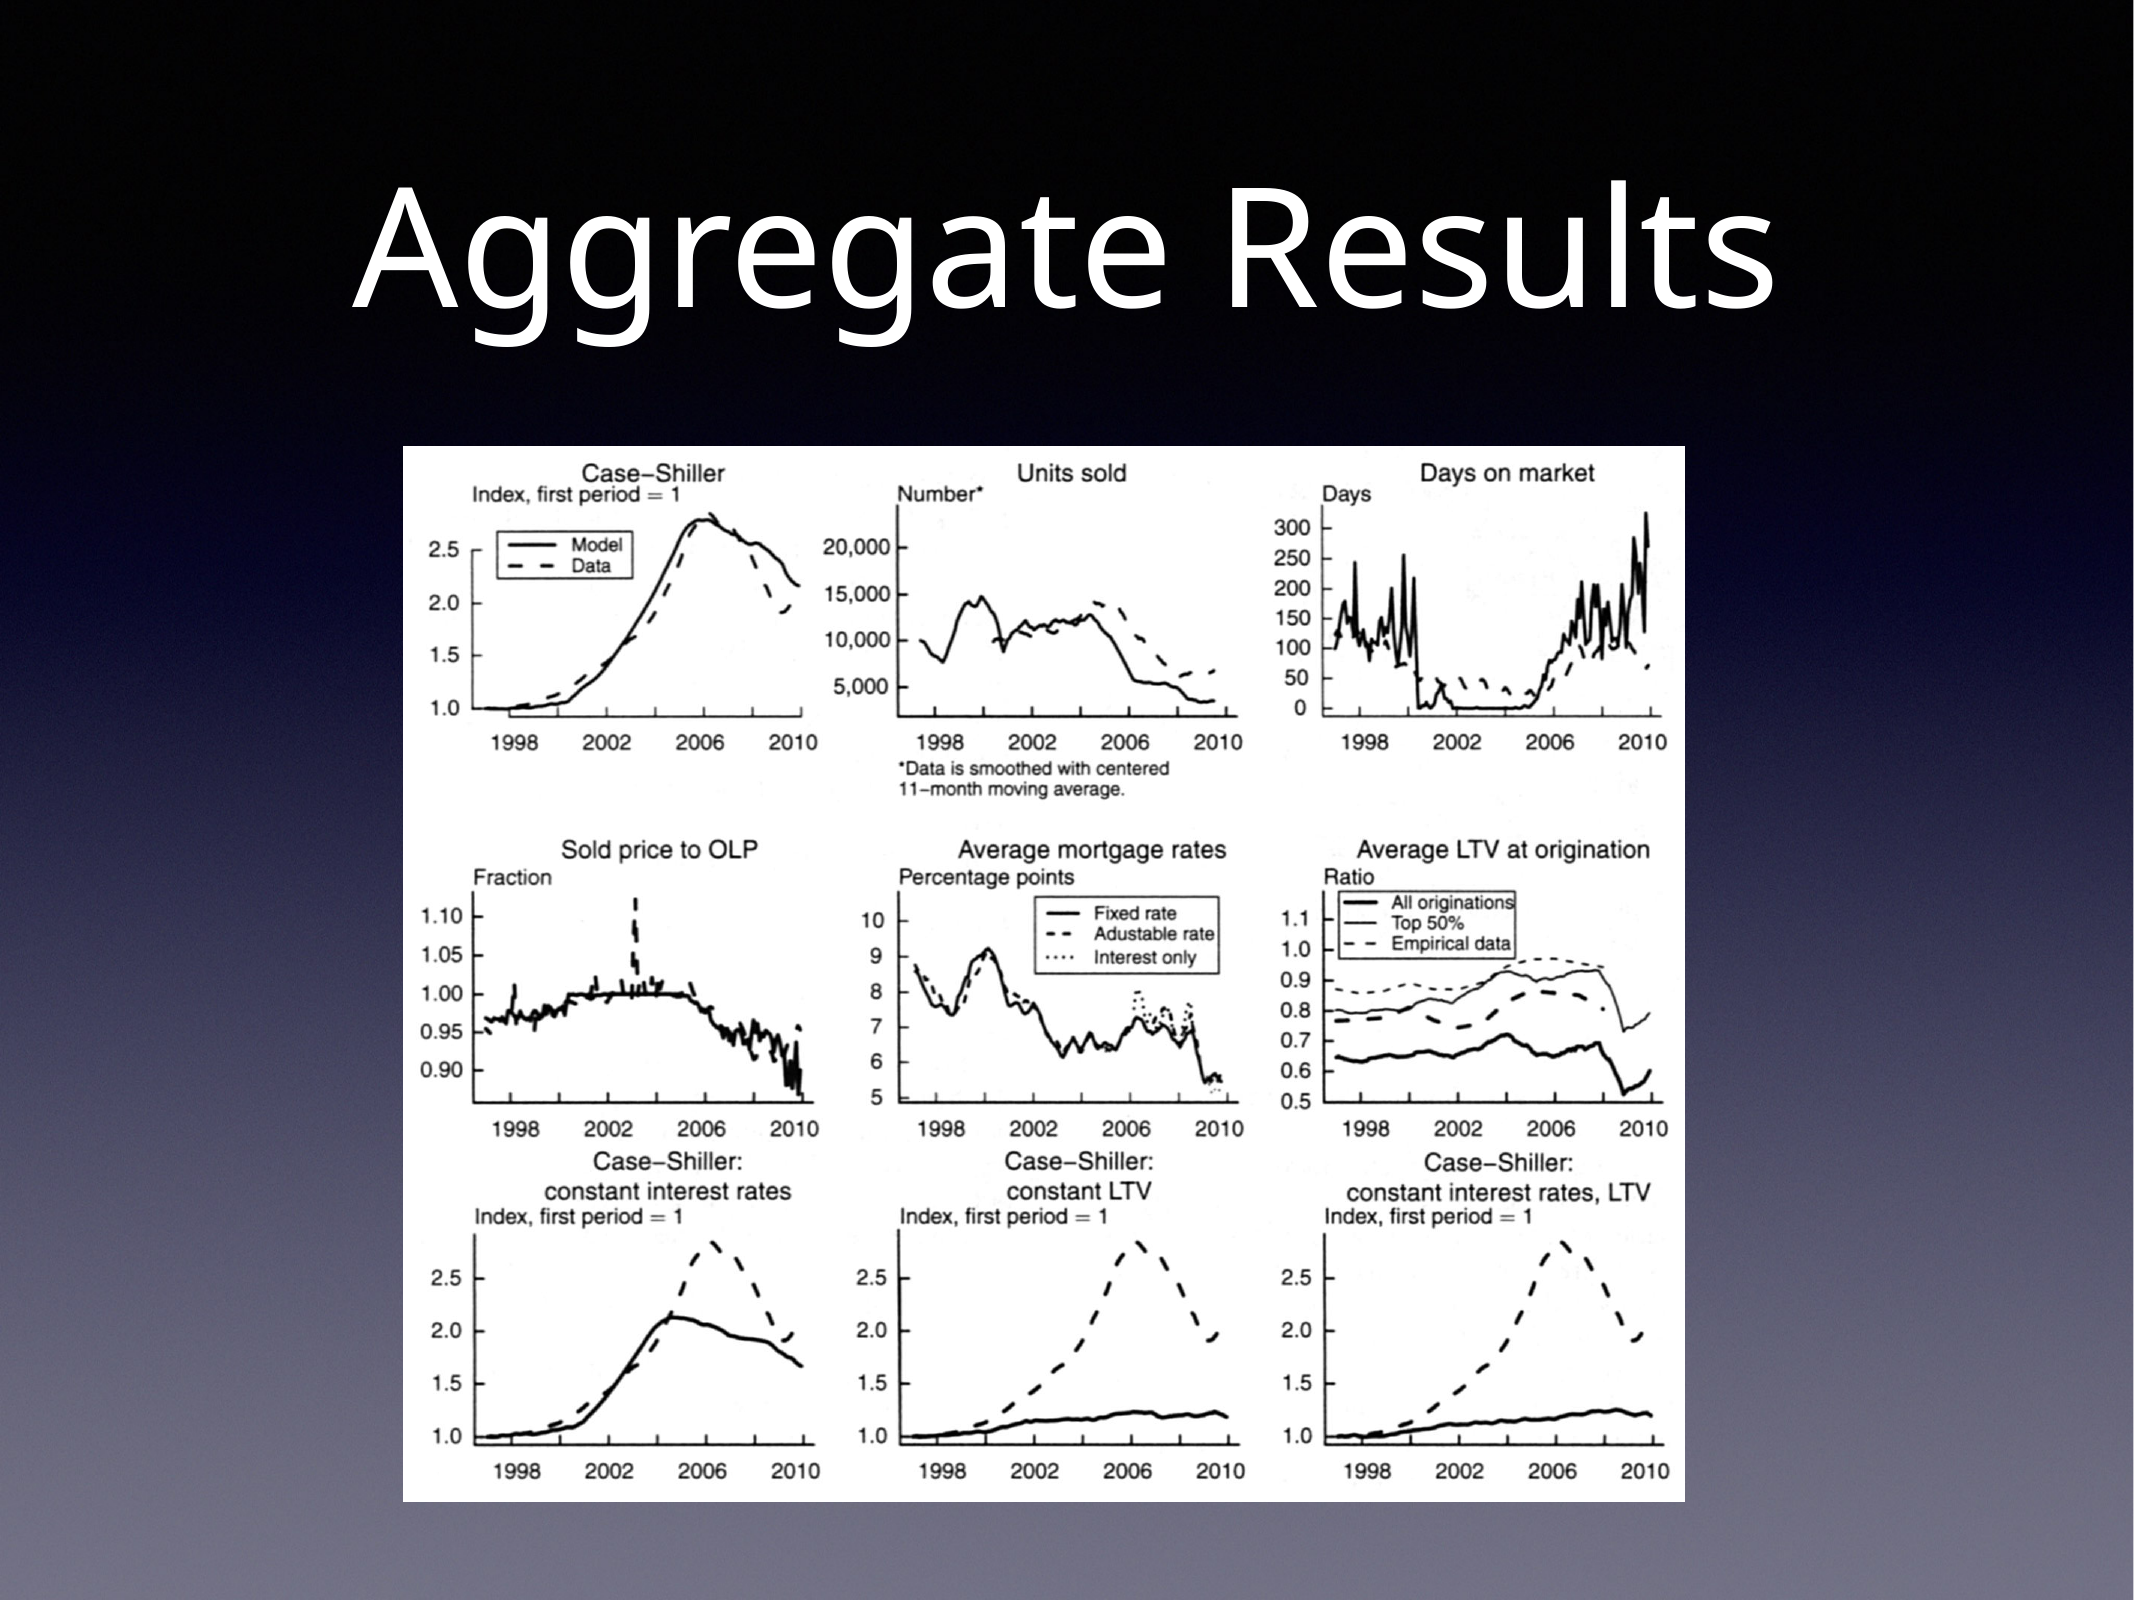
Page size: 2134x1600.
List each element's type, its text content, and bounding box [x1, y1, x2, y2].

title Aggregate Results [155, 66, 1978, 416]
picture [0, 0, 2134, 1600]
